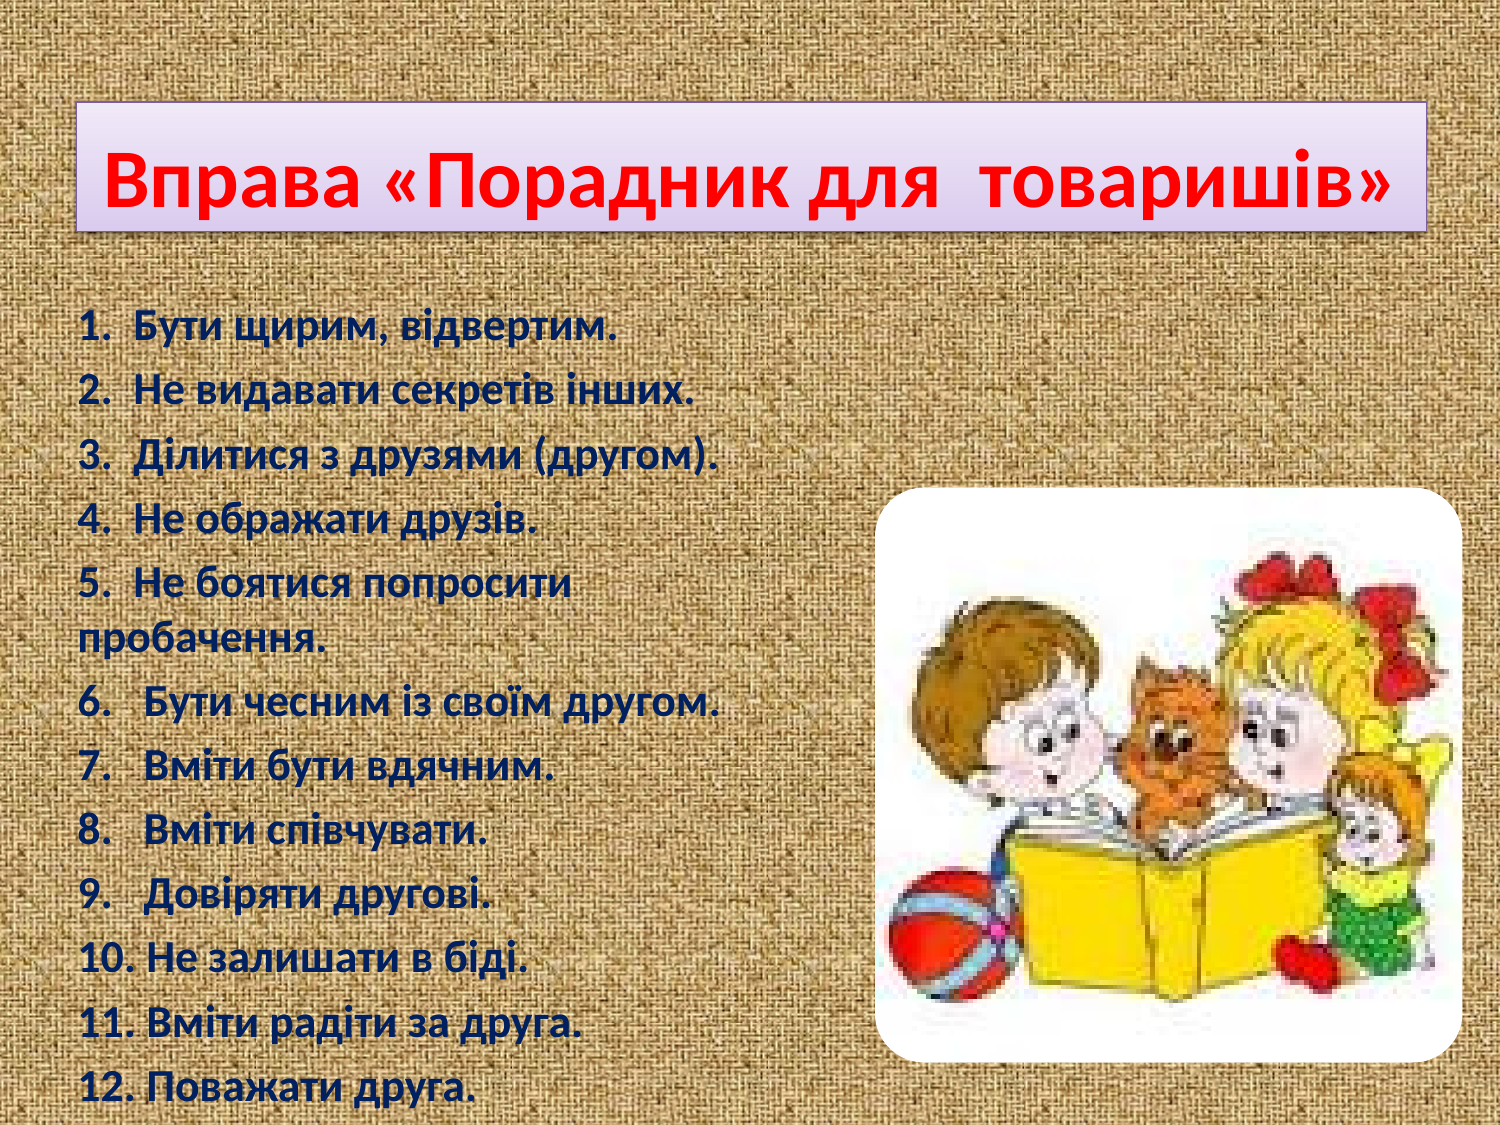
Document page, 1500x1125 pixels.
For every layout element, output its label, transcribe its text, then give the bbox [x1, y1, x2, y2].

list 1. Бути щирим, відвертим. 2. Не видавати секретів інших. 3. Ділитися з друзями (другом). 4. Не ображати друзів. 5. Не боятися попросити пробачення. 6. Бути чесним із своїм другом. 7. Вміти бути вдячним. 8. Вміти співчувати. 9. Довіряти другові. 10. Не залишати в біді. 11. Вміти радіти за друга. 12. Поважати друга. [62, 287, 825, 1088]
title Вправа «Порадник для товаришів» [76, 101, 1427, 232]
picture [0, 0, 1500, 1125]
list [874, 487, 1463, 1063]
